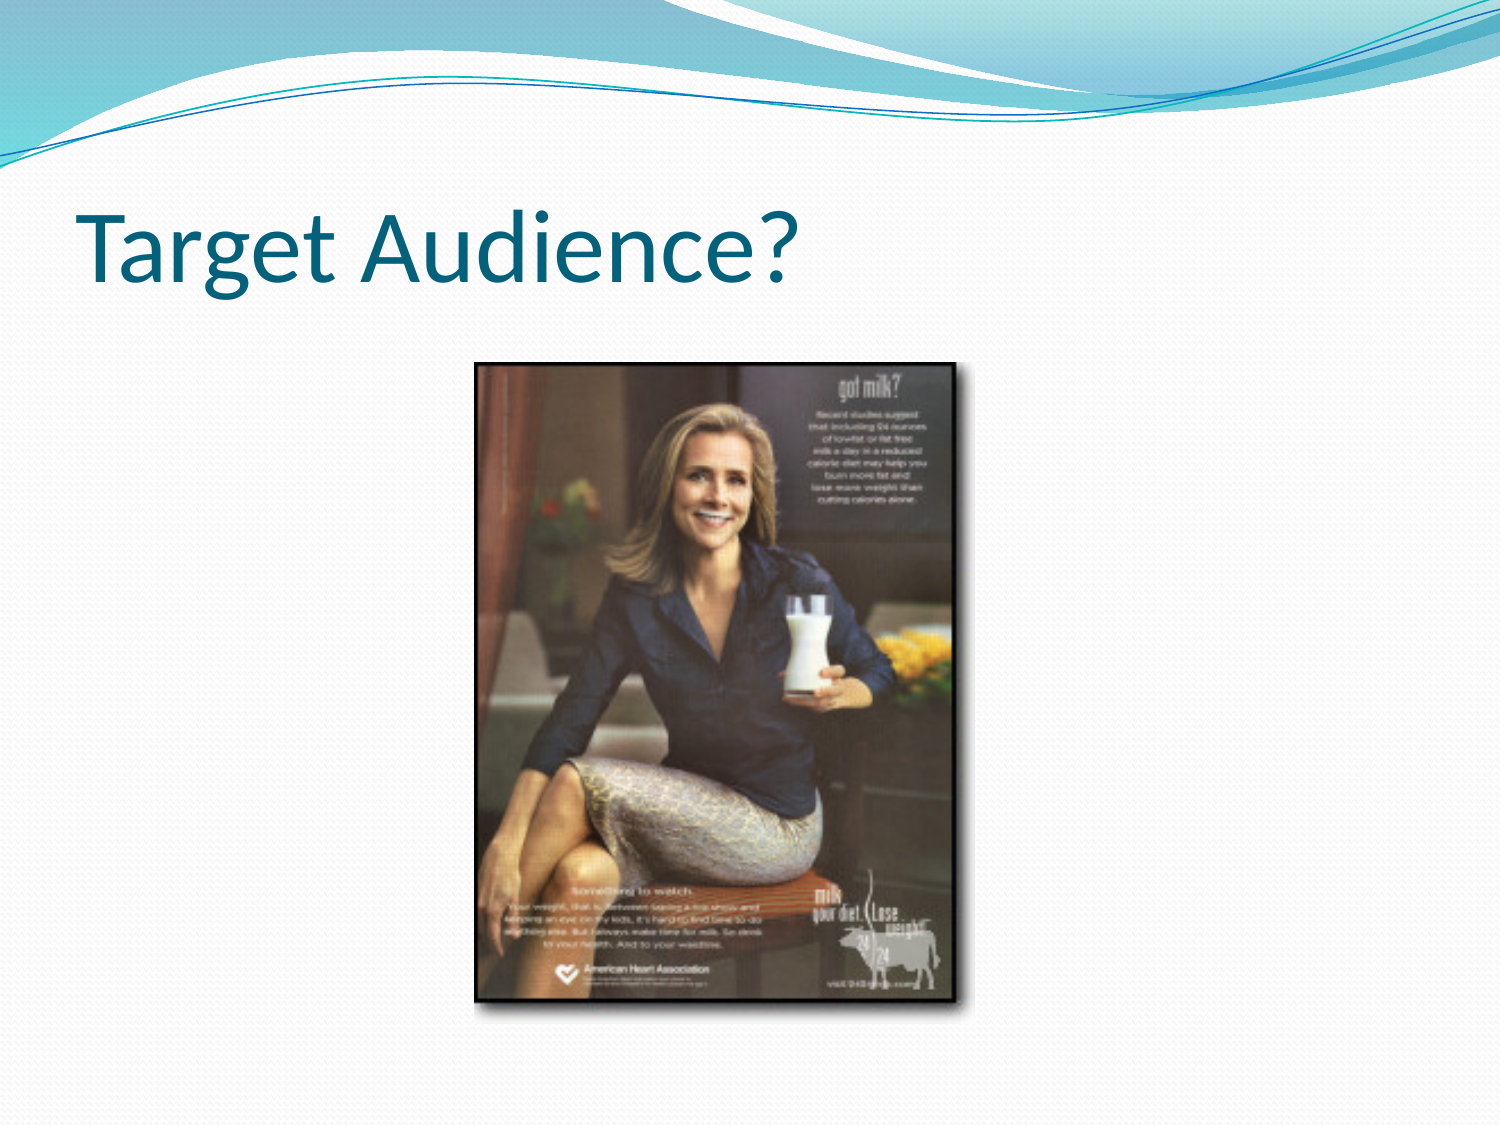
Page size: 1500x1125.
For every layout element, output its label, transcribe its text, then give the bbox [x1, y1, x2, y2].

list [474, 362, 976, 1024]
title Target Audience? [75, 115, 1425, 303]
